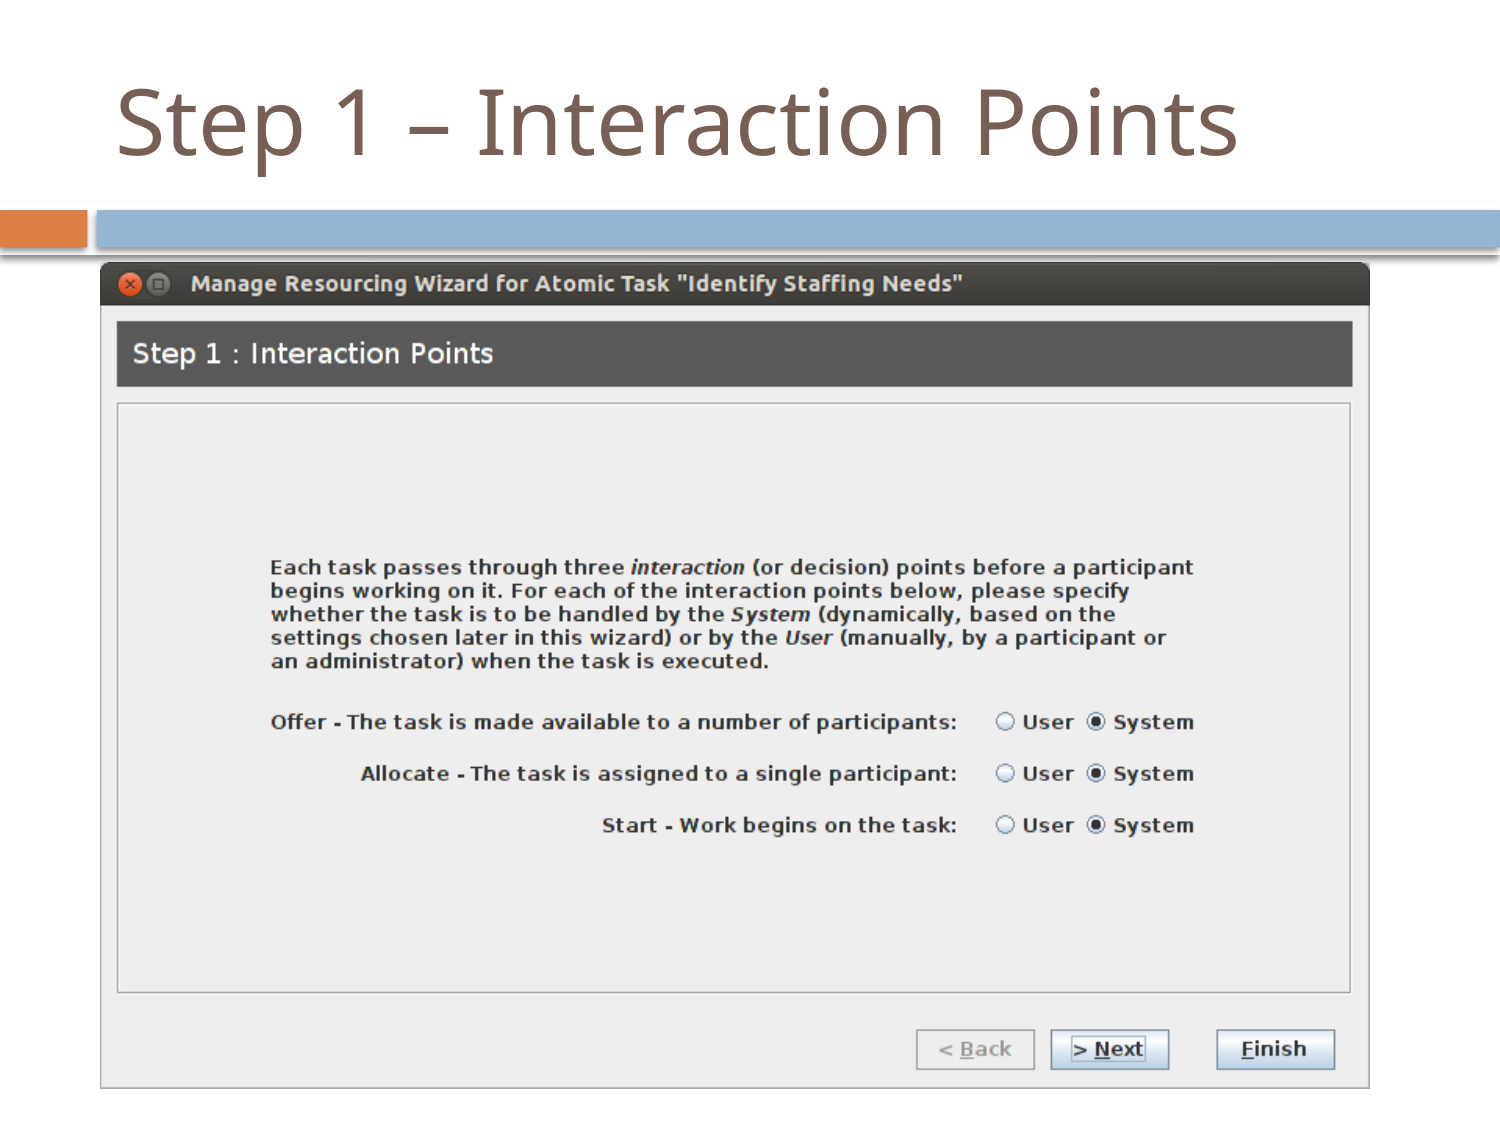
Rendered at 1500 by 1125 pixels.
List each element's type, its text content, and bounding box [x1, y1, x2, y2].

title Step 1 – Interaction Points [100, 37, 1438, 200]
picture [100, 262, 1370, 1090]
